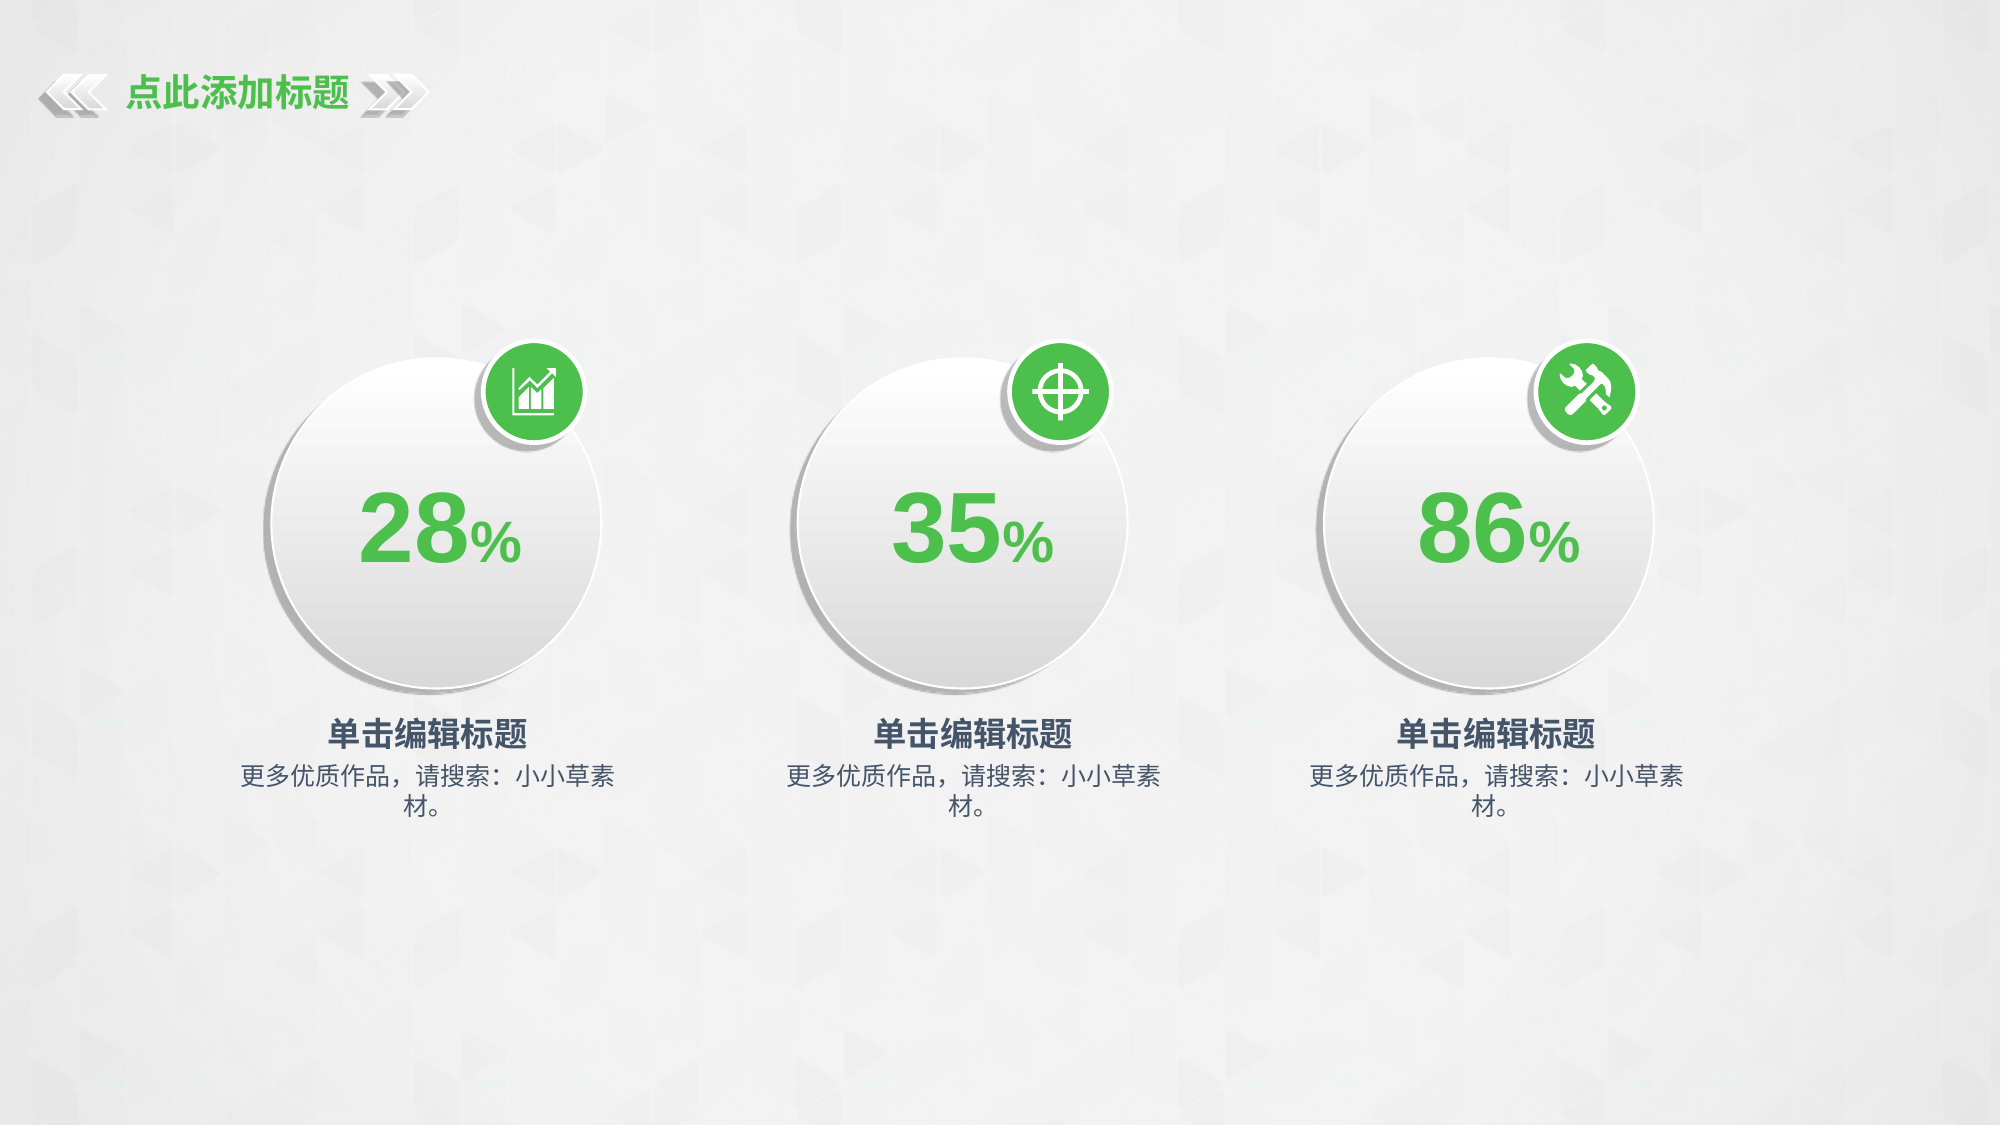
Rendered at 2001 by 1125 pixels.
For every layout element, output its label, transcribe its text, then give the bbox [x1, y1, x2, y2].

picture [0, 0, 2001, 1125]
text_box [1590, 393, 1612, 416]
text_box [46, 61, 429, 123]
text_box [1535, 340, 1638, 443]
text_box 28% [344, 454, 568, 590]
text_box 更多优质作品，请搜索：小小草素材。 [1305, 760, 1689, 821]
text_box 86% [1402, 454, 1627, 590]
text_box [512, 368, 554, 416]
text_box 35% [876, 454, 1101, 590]
text_box 单击编辑标题 [235, 713, 620, 754]
text_box [1323, 358, 1654, 689]
text_box [271, 358, 602, 689]
text_box [1032, 363, 1089, 421]
text_box 更多优质作品，请搜索：小小草素材。 [782, 760, 1166, 821]
text_box 单击编辑标题 [1304, 713, 1689, 754]
text_box [1564, 363, 1612, 416]
text_box [1009, 340, 1112, 443]
text_box 单击编辑标题 [781, 713, 1166, 754]
text_box [518, 368, 556, 409]
text_box [1559, 363, 1587, 391]
text_box [483, 340, 586, 443]
text_box 更多优质作品，请搜索：小小草素材。 [236, 760, 620, 821]
text_box [797, 358, 1128, 689]
